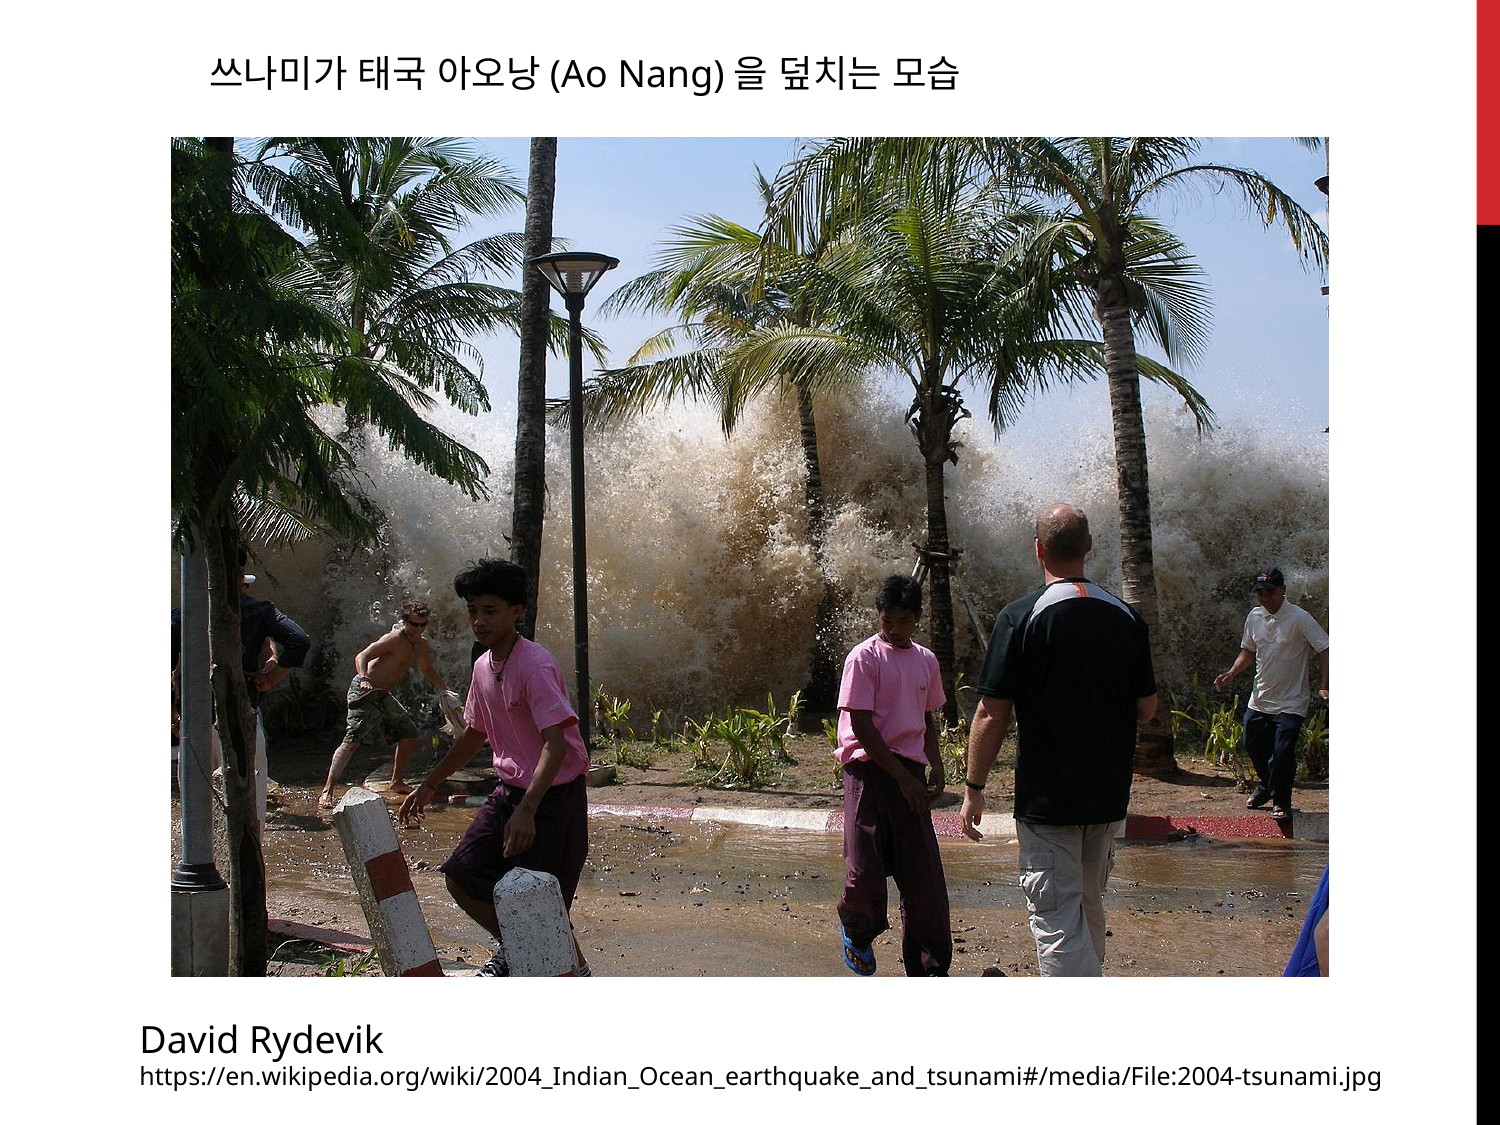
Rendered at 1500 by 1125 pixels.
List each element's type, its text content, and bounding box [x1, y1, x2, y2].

picture [170, 136, 1329, 977]
text_box David Rydevik https://en.wikipedia.org/wiki/2004_Indian_Ocean_earthquake_and_tsunami#/media/File:2004-tsunami.jpg [124, 1008, 1399, 1098]
text_box 쓰나미가 태국 아오낭(Ao Nang)을 덮치는 모습 [194, 42, 977, 103]
